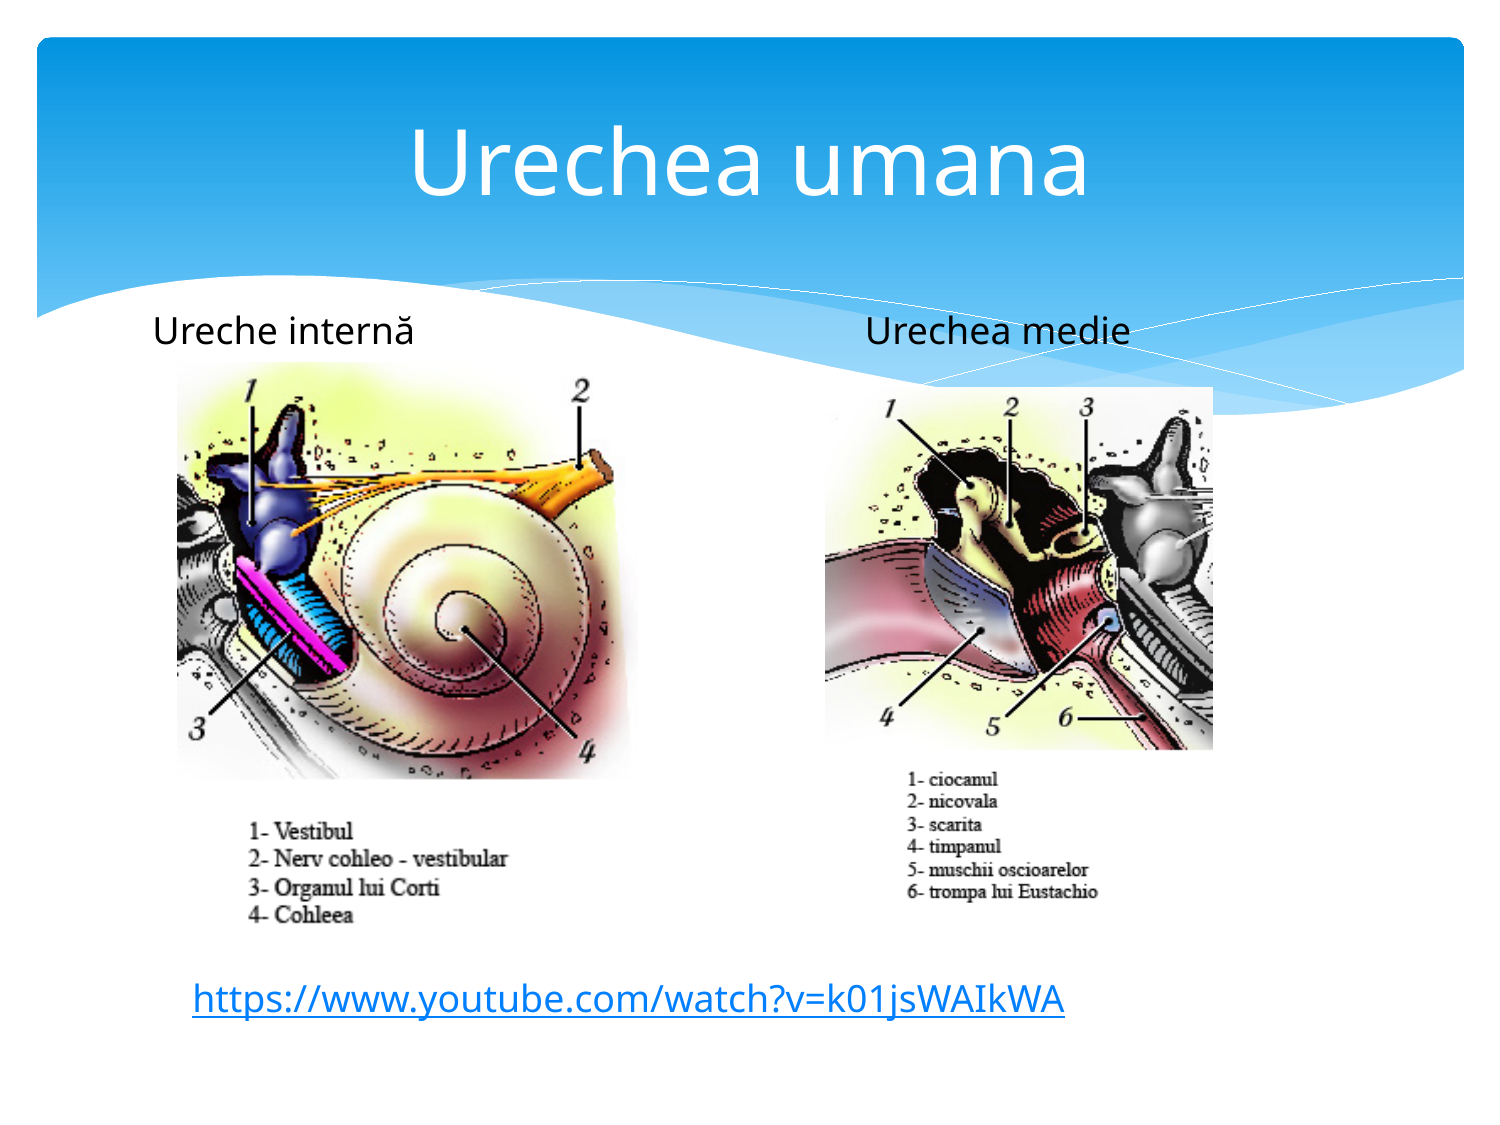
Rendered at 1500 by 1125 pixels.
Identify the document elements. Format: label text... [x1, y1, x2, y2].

picture [824, 387, 1213, 917]
text_box Urechea medie [849, 299, 1338, 360]
text_box Ureche internă [137, 299, 638, 360]
title Urechea umana [75, 55, 1425, 261]
text_box https://www.youtube.com/watch?v=k01jsWAIkWA [177, 967, 1188, 1079]
picture [177, 362, 638, 968]
